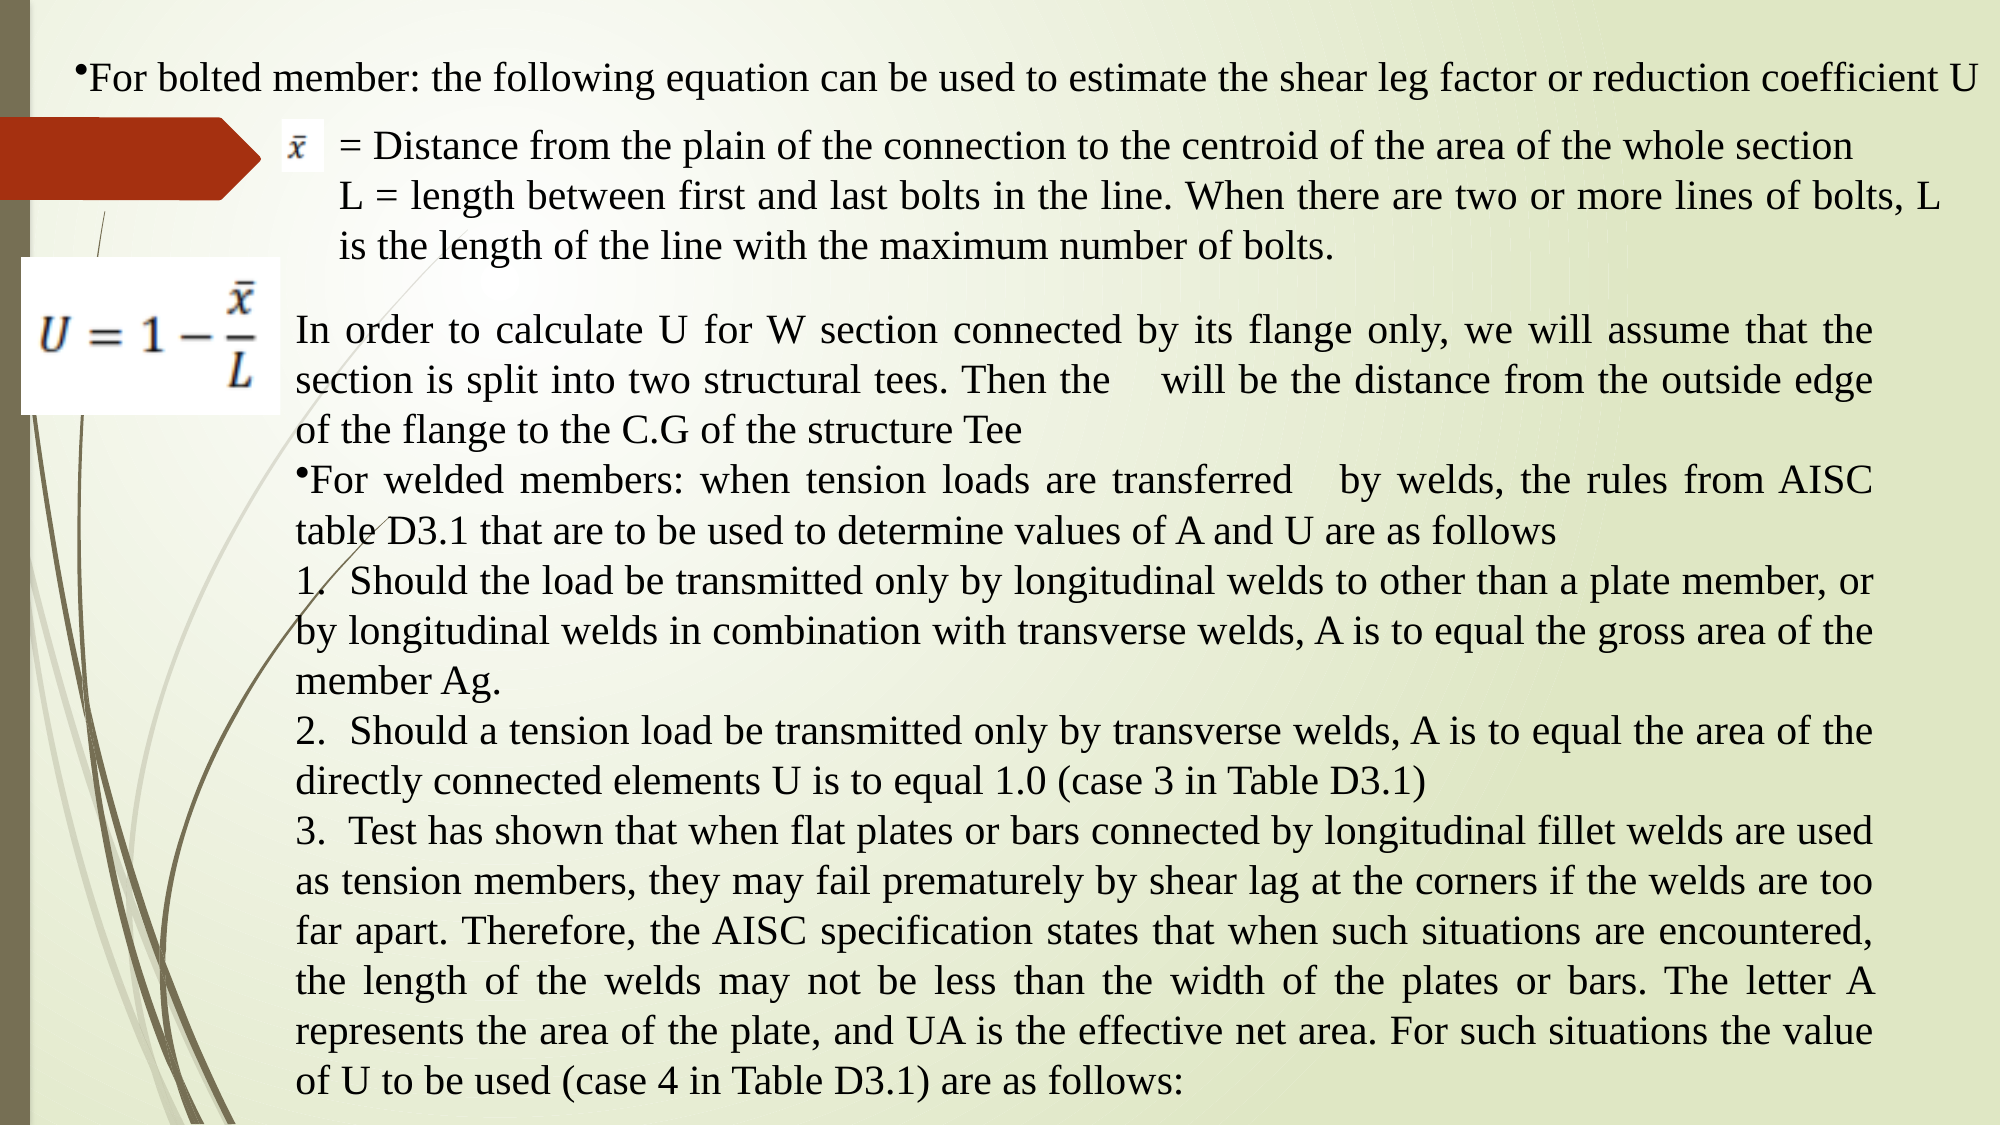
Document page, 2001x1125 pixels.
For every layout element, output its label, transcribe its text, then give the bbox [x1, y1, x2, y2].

text_box For bolted member: the following equation can be used to estimate the shear leg factor or reduction coefficient U [59, 42, 1997, 158]
text_box = Distance from the plain of the connection to the centroid of the area of the whole section L = length between first and last bolts in the line. When there are two or more lines of bolts, L is the length of the line with the maximum number of bolts. [323, 110, 1957, 326]
picture [281, 119, 325, 172]
picture [20, 257, 281, 415]
text_box In order to calculate U for W section connected by its flange only, we will assume that the section is split into two structural tees. Then the will be the distance from the outside edge of the flange to the C.G of the structure Tee For welded members: when tension loads are transferred by welds, the rules from AISC table D3.1 that are to be used to determine values of A and U are as follows 1. Should the load be transmitted only by longitudinal welds to other than a plate member, or by longitudinal welds in combination with transverse welds, A is to equal the gross area of the member Ag. 2. Should a tension load be transmitted only by transverse welds, A is to equal the area of the directly connected elements U is to equal 1.0 (case 3 in Table D3.1) 3. Test has shown that when flat plates or bars connected by longitudinal fillet welds are used as tension members, they may fail prematurely by shear lag at the corners if the welds are too far apart. Therefore, the AISC specification states that when such situations are encountered, the length of the welds may not be less than the width of the plates or bars. The letter A represents the area of the plate, and UA is the effective net area. For such situations the value of U to be used (case 4 in Table D3.1) are as follows: [280, 294, 1891, 1111]
